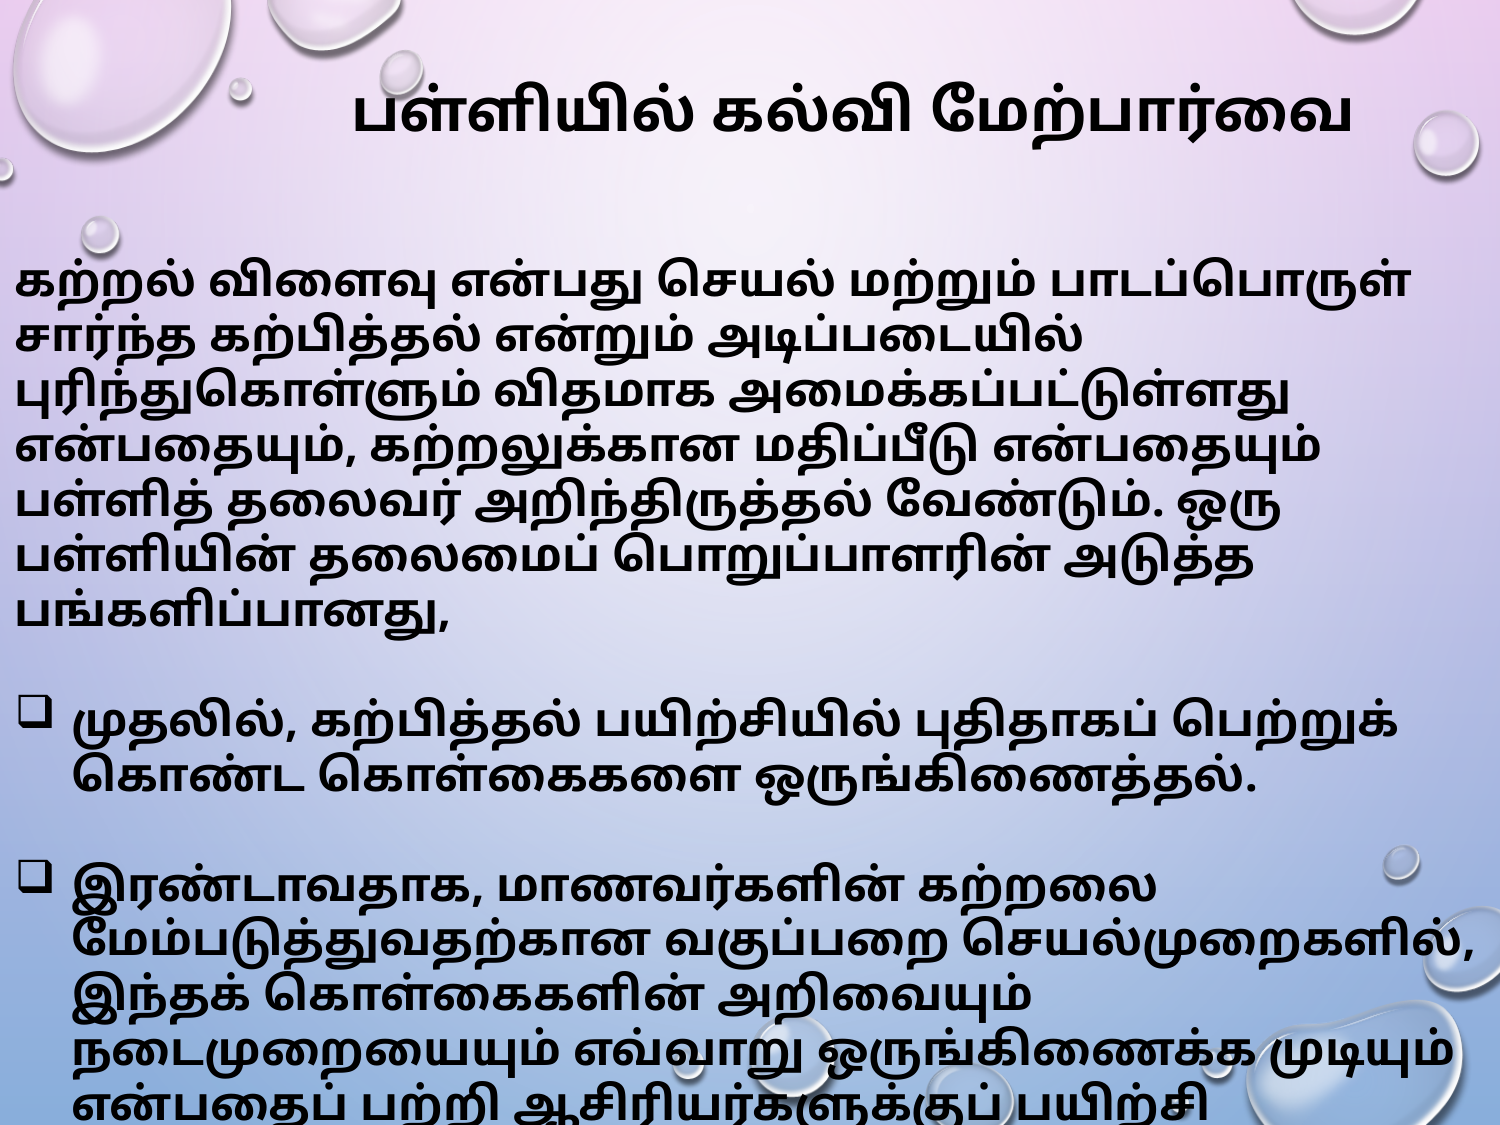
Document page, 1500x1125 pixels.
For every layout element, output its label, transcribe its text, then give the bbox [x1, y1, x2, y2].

picture [0, 0, 1500, 242]
text_box கற்றல் விளைவு என்பது செயல் மற்றும் பாடப்பொருள் சார்ந்த கற்பித்தல் என்றும் அடிப்படையில் புரிந்துகொள்ளும் விதமாக அமைக்கப்பட்டுள்ளது என்பதையும், கற்றலுக்கான மதிப்பீடு என்பதையும் பள்ளித் தலைவர் அறிந்திருத்தல் வேண்டும். ஒரு பள்ளியின் தலைமைப் பொறுப்பாளரின் அடுத்த பங்களிப்பானது, முதலில், கற்பித்தல் பயிற்சியில் புதிதாகப் பெற்றுக் கொண்ட கொள்கைகளை ஒருங்கிணைத்தல். இரண்டாவதாக, மாணவர்களின் கற்றலை மேம்படுத்துவதற்கான வகுப்பறை செயல்முறைகளில், இந்தக் கொள்கைகளின் அறிவையும் நடைமுறையையும் எவ்வாறு ஒருங்கிணைக்க முடியும் என்பதைப் பற்றி ஆசிரியர்களுக்குப் பயிற்சி அளித்தல். [0, 242, 1500, 1125]
title பள்ளியில் கல்வி மேற்பார்வை [237, 0, 1500, 225]
